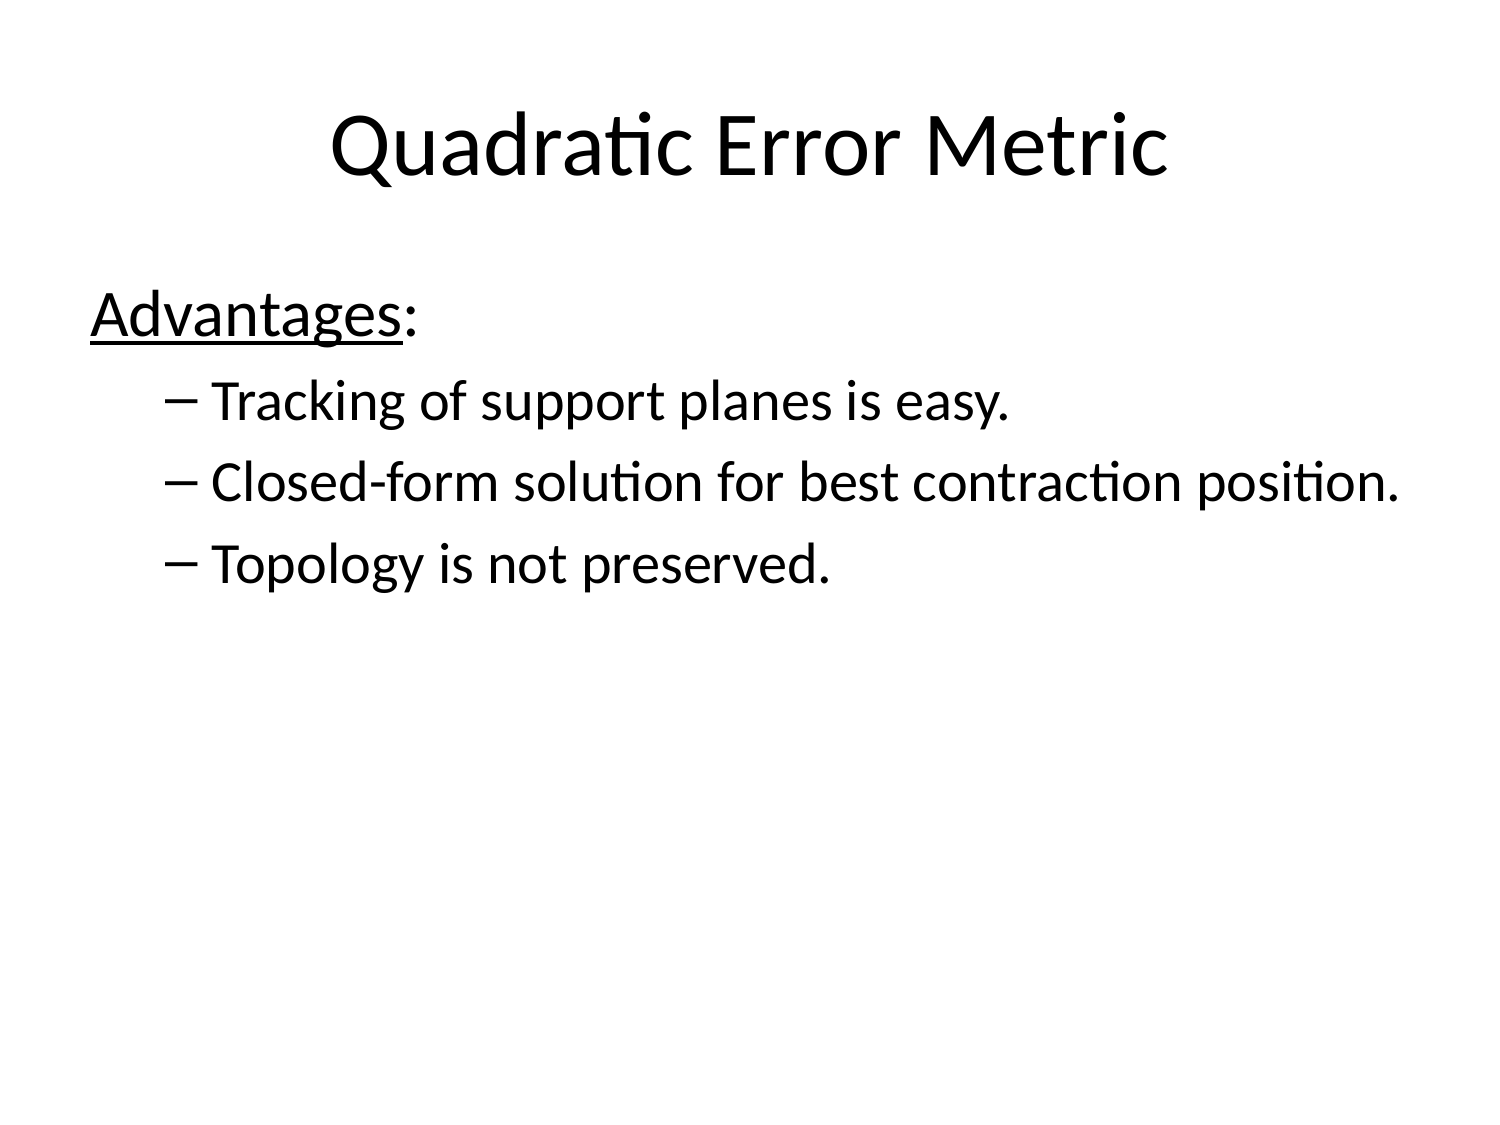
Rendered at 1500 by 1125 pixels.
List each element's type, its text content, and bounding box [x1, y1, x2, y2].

title Quadratic Error Metric [75, 45, 1425, 233]
list Advantages: Tracking of support planes is easy. Closed-form solution for best contraction position. Topology is not preserved. [75, 262, 1425, 1125]
